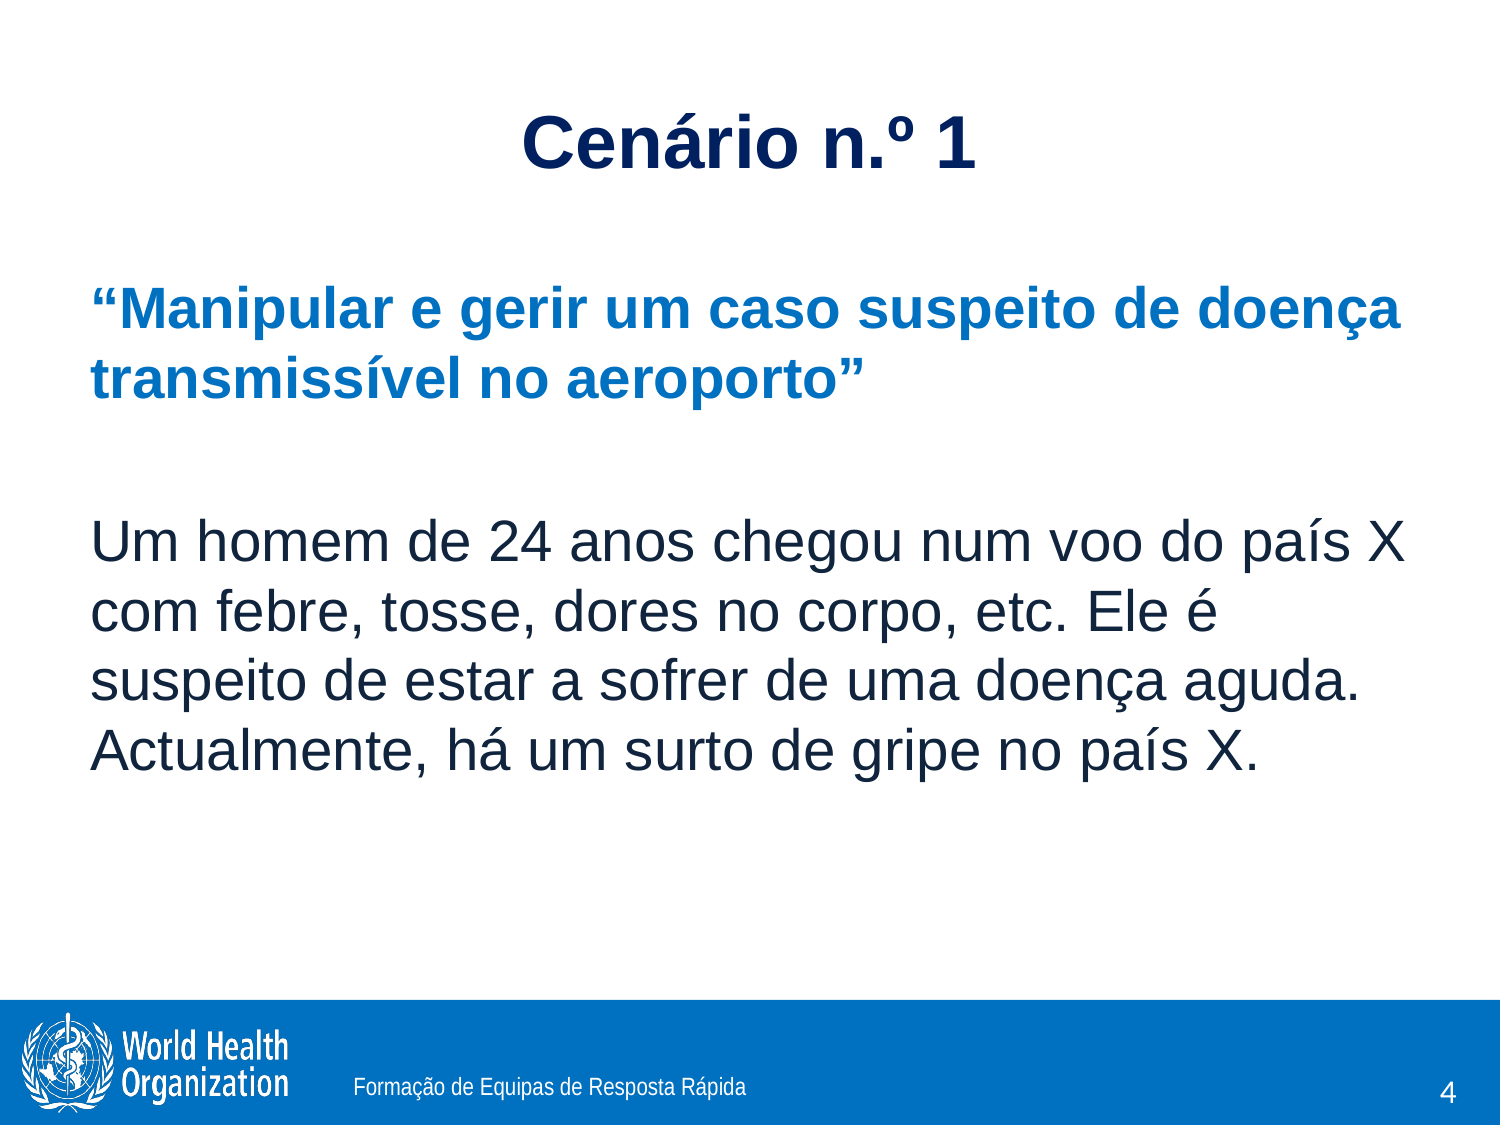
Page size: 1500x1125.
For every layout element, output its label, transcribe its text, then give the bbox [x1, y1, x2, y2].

list “Manipular e gerir um caso suspeito de doença transmissível no aeroporto” Um homem de 24 anos chegou num voo do país X com febre, tosse, dores no corpo, etc. Ele é suspeito de estar a sofrer de uma doença aguda. Actualmente, há um surto de gripe no país X. [75, 262, 1425, 1005]
picture [21, 1012, 288, 1113]
title Cenário n.º 1 [75, 45, 1425, 233]
